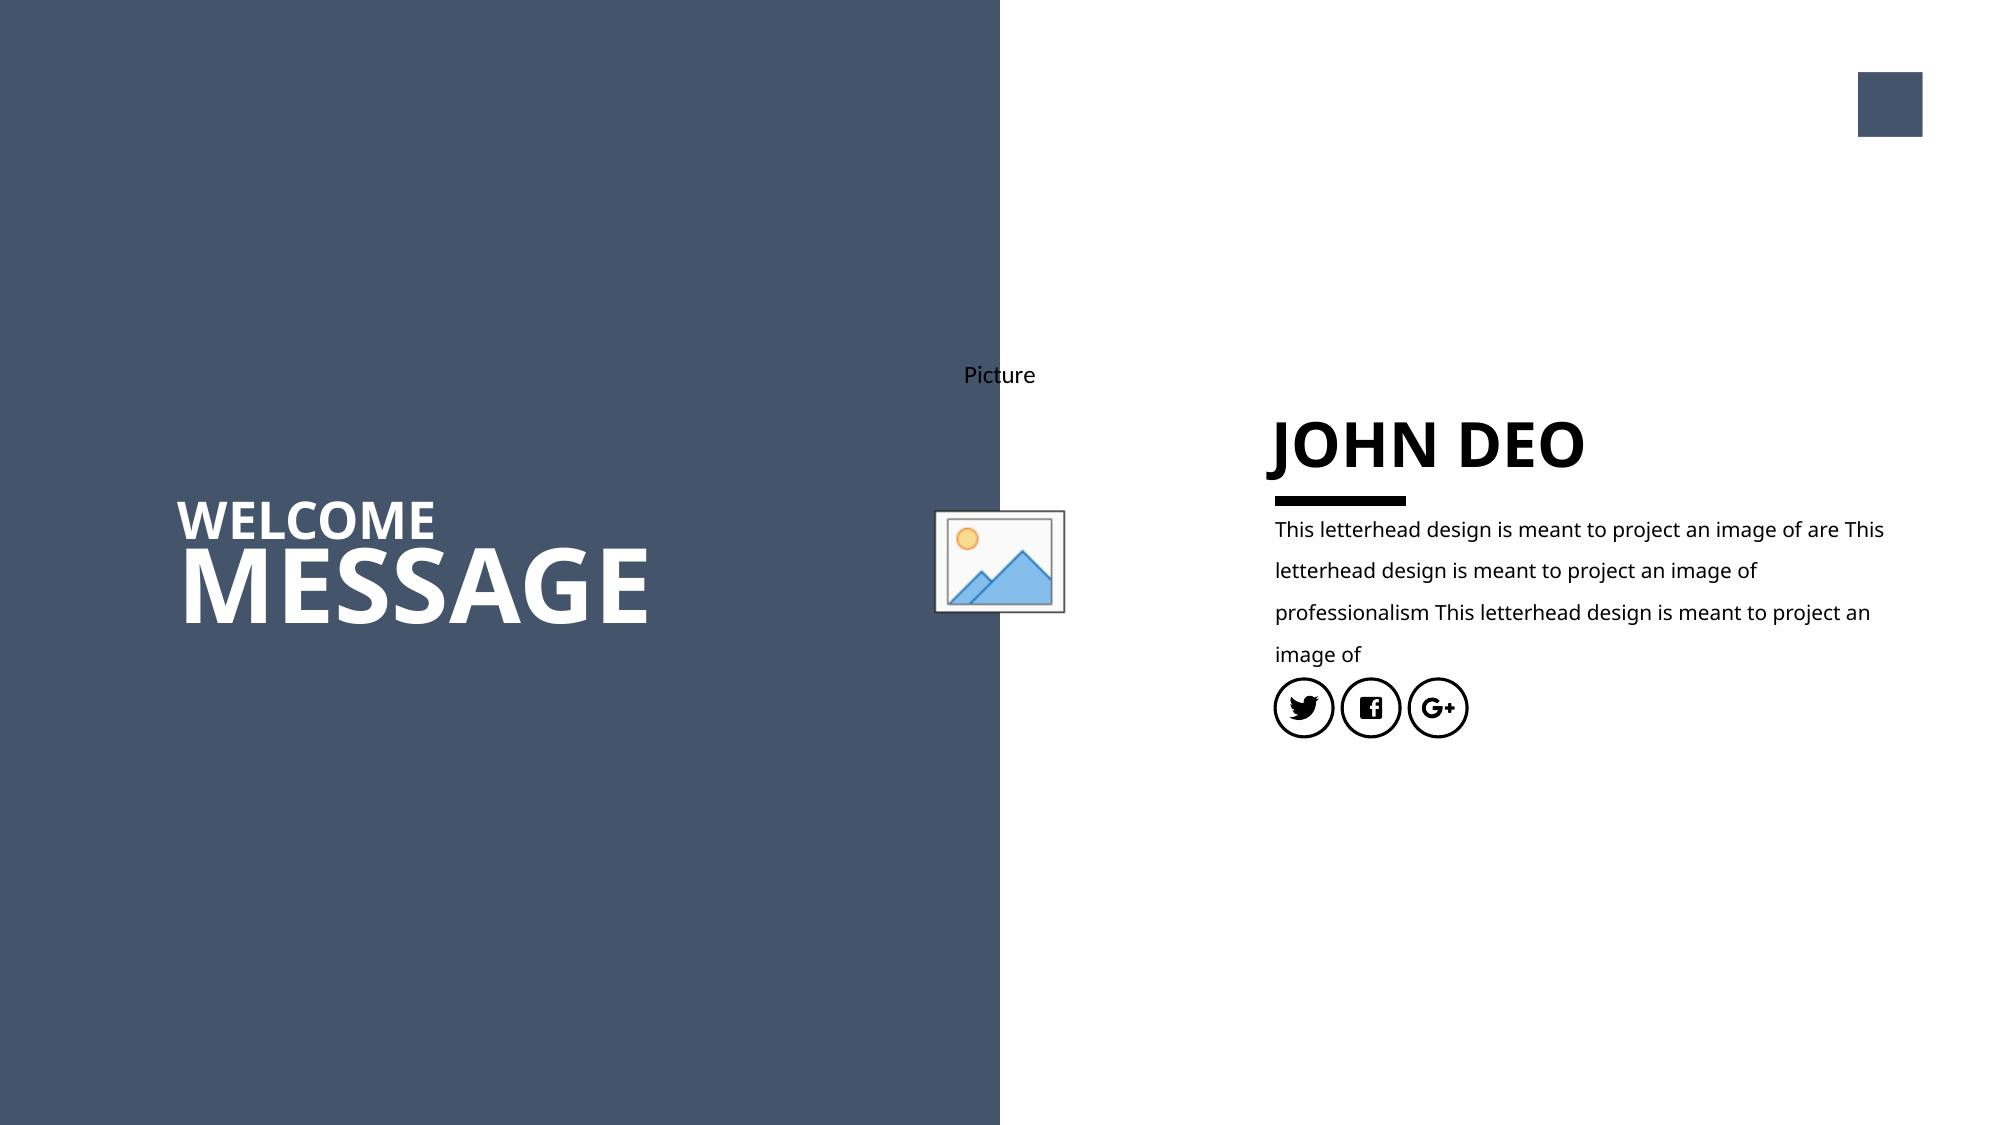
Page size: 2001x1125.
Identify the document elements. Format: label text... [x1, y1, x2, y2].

text_box [1857, 71, 1924, 78]
picture [788, 350, 1212, 775]
text_box [1857, 130, 1924, 138]
text_box [0, 0, 1001, 1125]
slide_number 2 [1854, 78, 1927, 130]
text_box WELCOME MESSAGE [163, 449, 721, 653]
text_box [1256, 397, 1890, 737]
